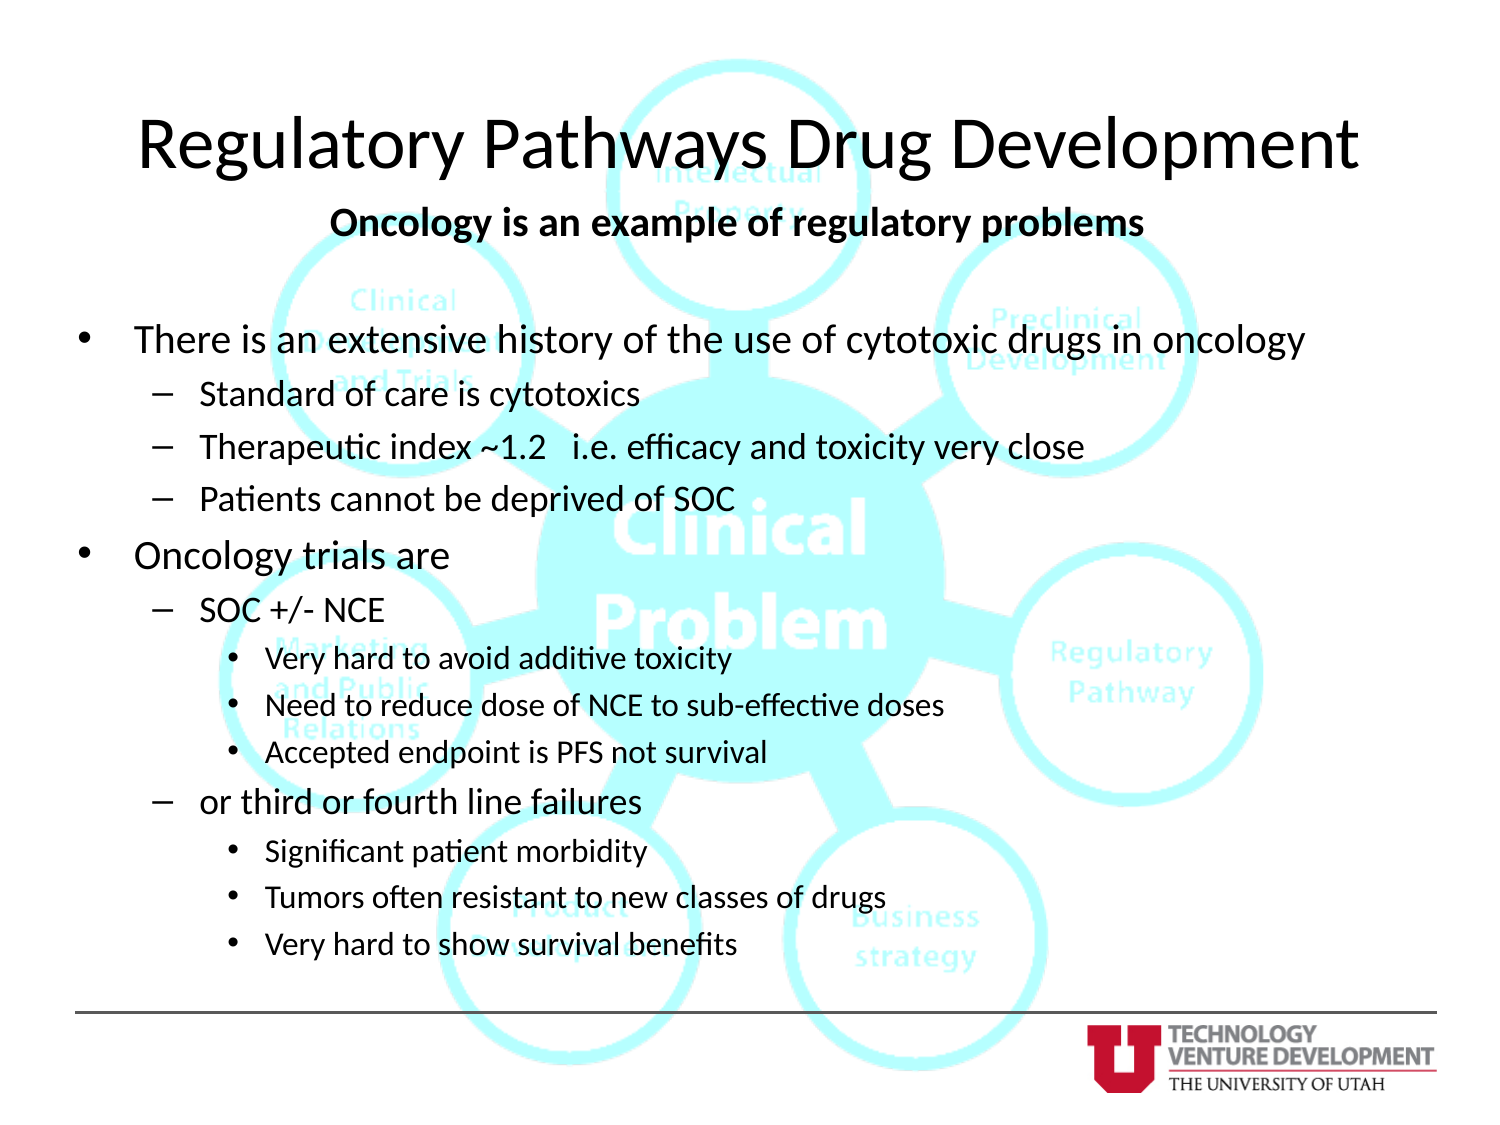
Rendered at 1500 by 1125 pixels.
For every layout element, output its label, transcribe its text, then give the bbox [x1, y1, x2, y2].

title Regulatory Pathways Drug Development [74, 44, 1426, 233]
picture [1087, 1024, 1438, 1093]
list Oncology is an example of regulatory problems There is an extensive history of the use of cytotoxic drugs in oncology Standard of care is cytotoxics Therapeutic index ~1.2 i.e. efficacy and toxicity very close Patients cannot be deprived of SOC Oncology trials are SOC +/- NCE Very hard to avoid additive toxicity Need to reduce dose of NCE to sub-effective doses Accepted endpoint is PFS not survival or third or fourth line failures Significant patient morbidity Tumors often resistant to new classes of drugs Very hard to show survival benefits [62, 187, 1413, 931]
